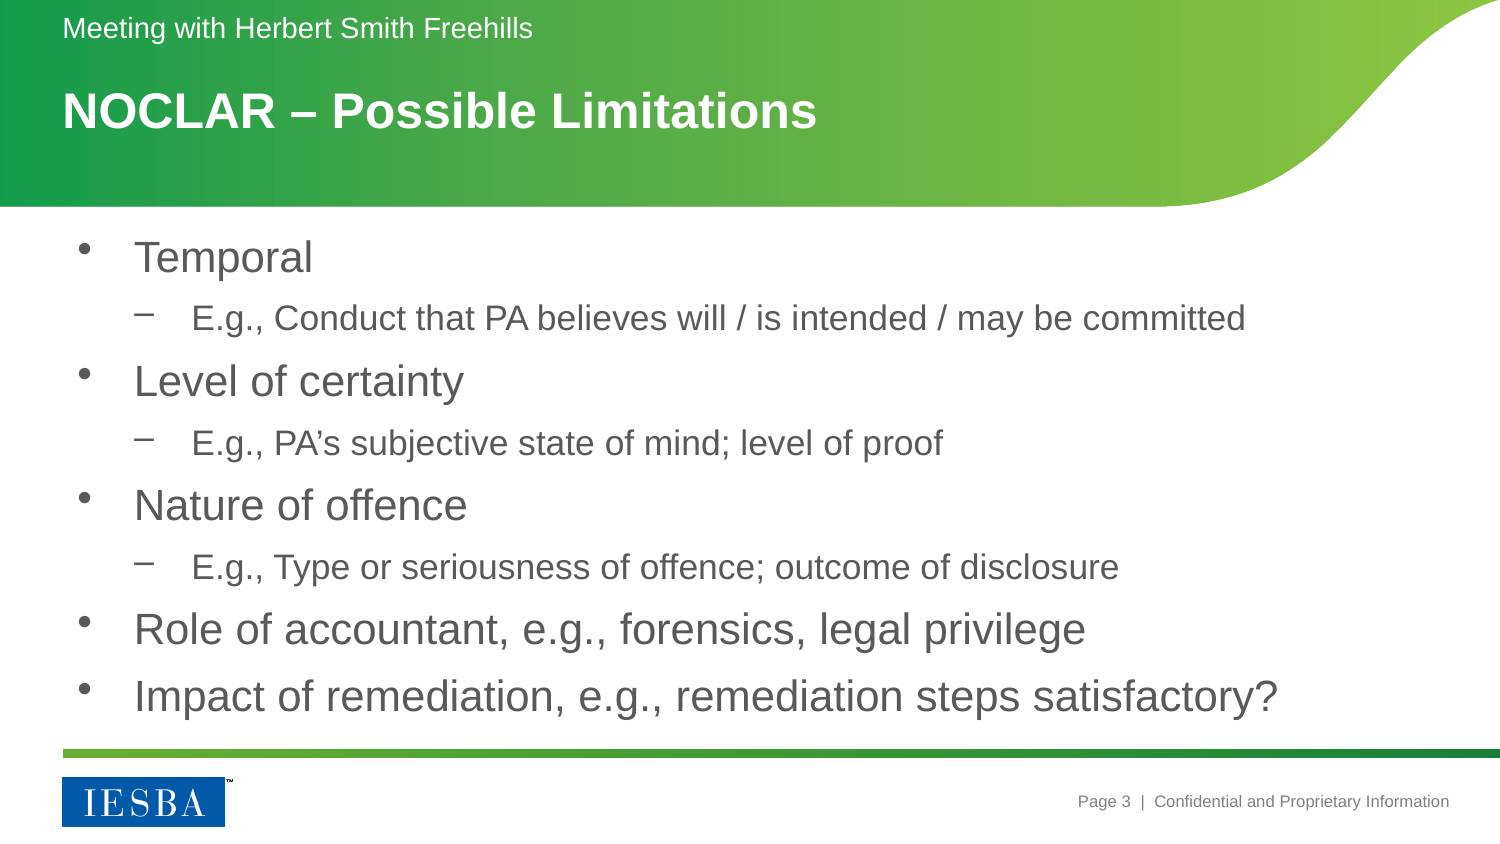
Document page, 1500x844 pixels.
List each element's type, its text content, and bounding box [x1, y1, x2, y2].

subtitle Meeting with Herbert Smith Freehills [62, 9, 600, 60]
title NOCLAR – Possible Limitations [62, 75, 1300, 142]
picture [62, 777, 233, 827]
picture [0, 0, 1500, 207]
list Temporal E.g., Conduct that PA believes will / is intended / may be committed Level of certainty E.g., PA’s subjective state of mind; level of proof Nature of offence E.g., Type or seriousness of offence; outcome of disclosure Role of accountant, e.g., forensics, legal privilege Impact of remediation, e.g., remediation steps satisfactory? [62, 220, 1500, 747]
